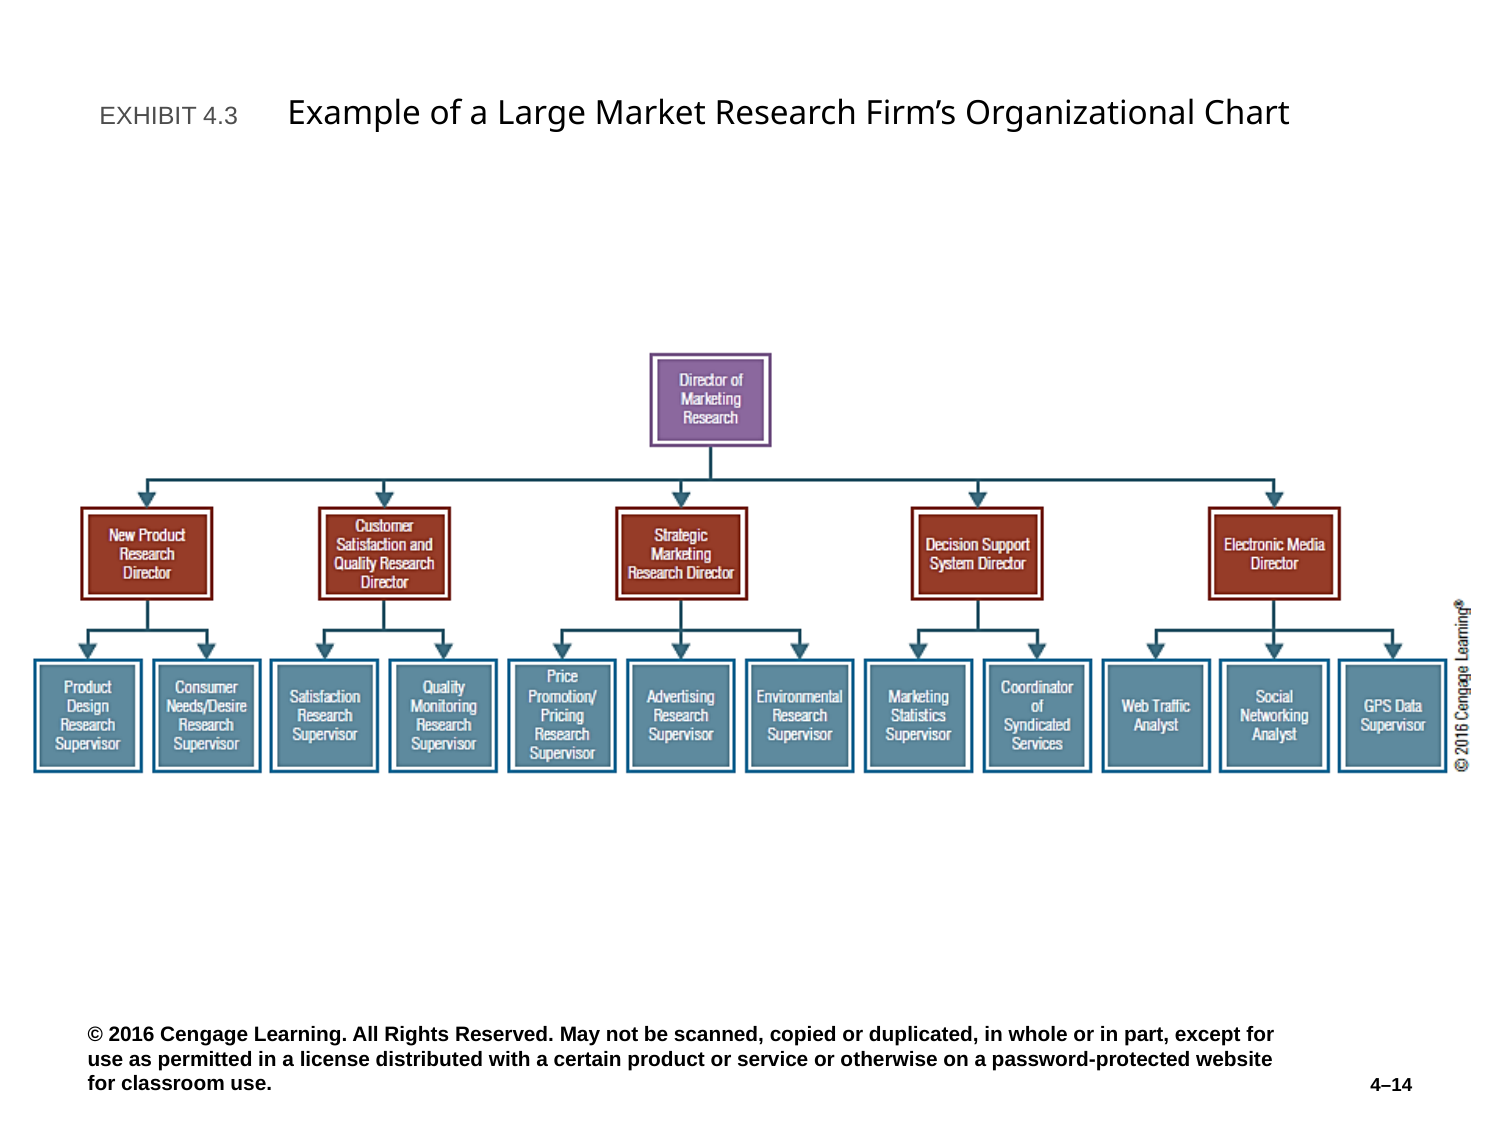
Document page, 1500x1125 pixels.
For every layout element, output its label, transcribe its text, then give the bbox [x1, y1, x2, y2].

picture [29, 347, 1471, 778]
text_box EXHIBIT 4.3 Example of a Large Market Research Firm’s Organizational Chart [84, 84, 1414, 139]
slide_number 4–14 [1050, 1042, 1413, 1103]
footer © 2016 Cengage Learning. All Rights Reserved. May not be scanned, copied or duplicated, in whole or in part, except for use as permitted in a license distributed with a certain product or service or otherwise on a password-protected website for classroom use. [87, 1057, 1050, 1103]
